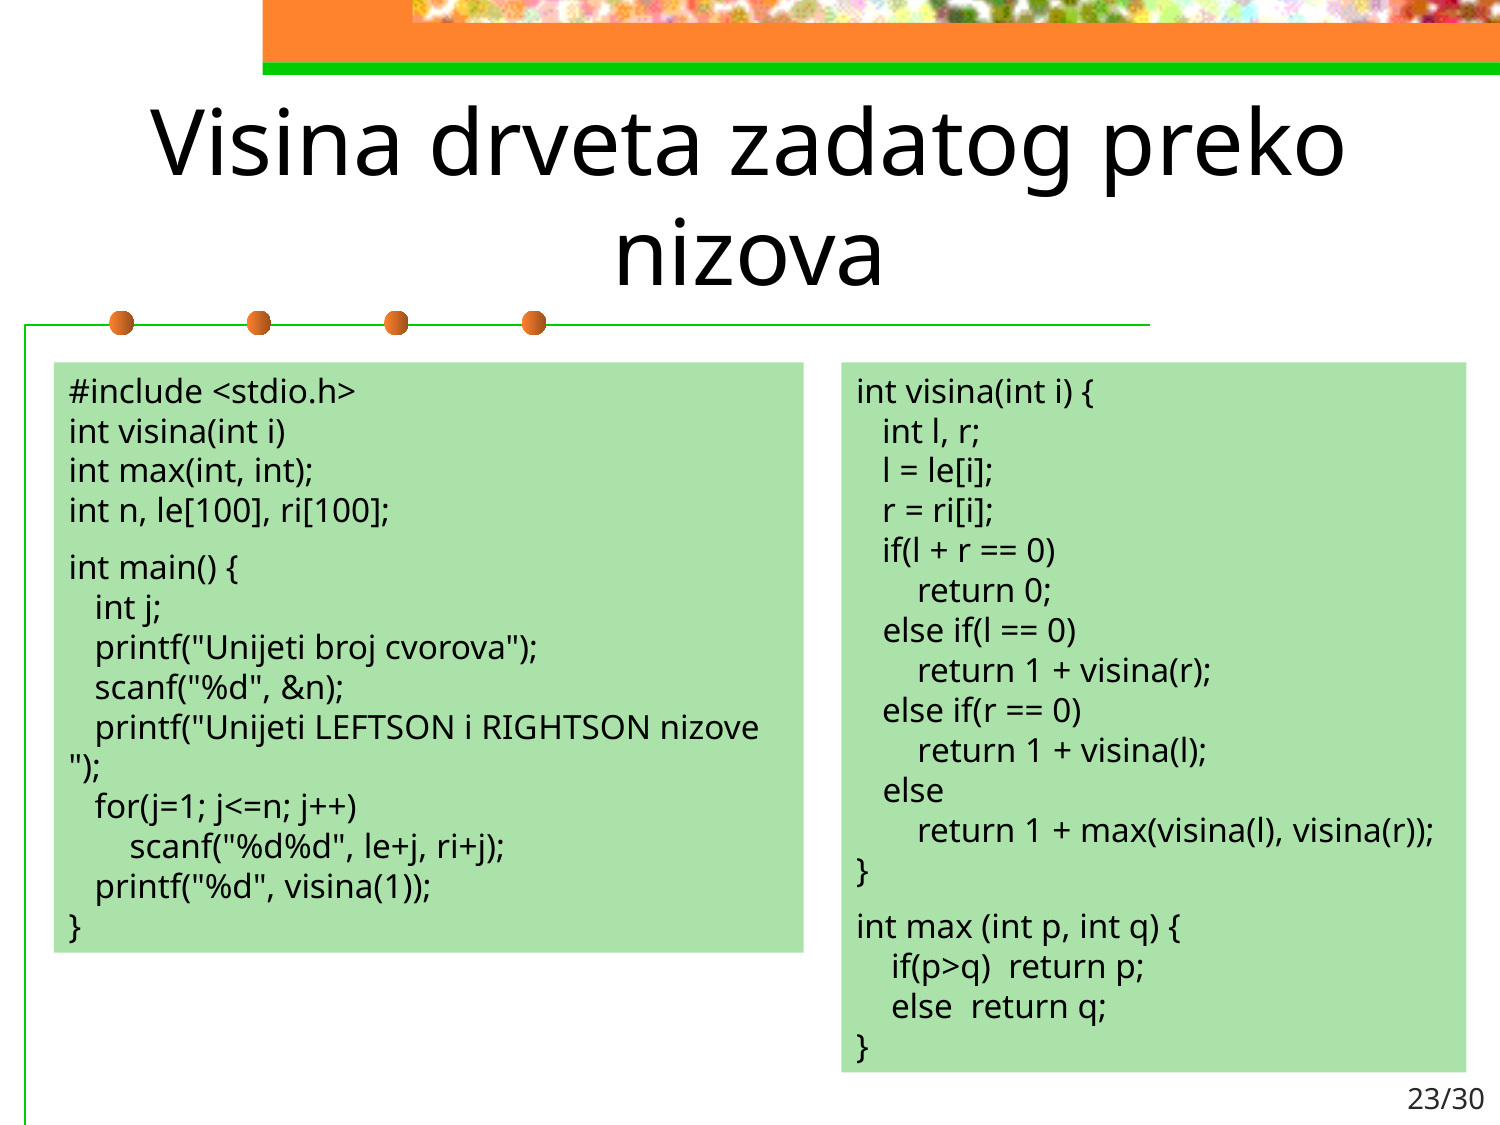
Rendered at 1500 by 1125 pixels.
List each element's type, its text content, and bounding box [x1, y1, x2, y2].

text_box #include <stdio.h> int visina(int i) int max(int, int); int n, le[100], ri[100]; int main() { int j; printf("Unijeti broj cvorova"); scanf("%d", &n); printf("Unijeti LEFTSON i RIGHTSON nizove "); for(j=1; j<=n; j++) scanf("%d%d", le+j, ri+j); printf("%d", visina(1)); } [53, 362, 804, 953]
text_box int visina(int i) { int l, r; l = le[i]; r = ri[i]; if(l + r == 0) return 0; else if(l == 0) return 1 + visina(r); else if(r == 0) return 1 + visina(l); else return 1 + max(visina(l), visina(r)); } int max (int p, int q) { if(p>q) return p; else return q; } [841, 362, 1467, 1073]
title Visina drveta zadatog preko nizova [24, 99, 1475, 288]
text_box 23/30 [1374, 1072, 1500, 1123]
picture [412, 0, 1500, 23]
